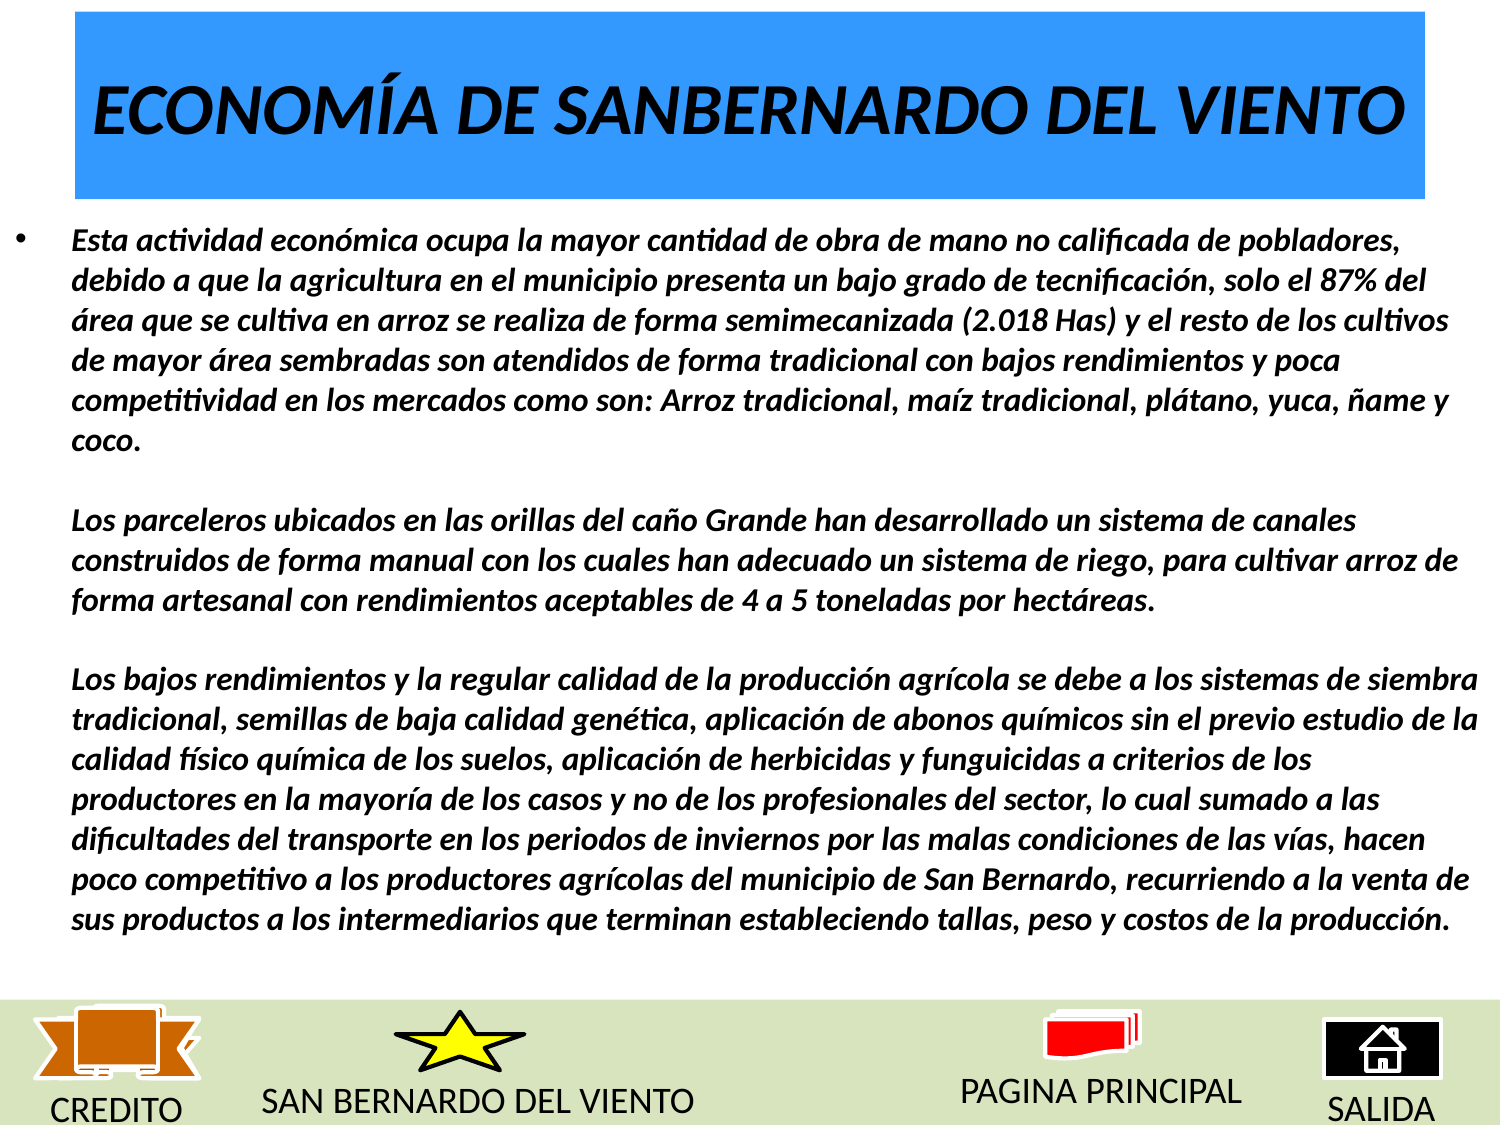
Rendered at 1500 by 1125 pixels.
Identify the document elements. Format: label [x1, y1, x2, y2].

list [0, 210, 1500, 961]
text_box [0, 997, 1500, 1125]
title [75, 11, 1425, 200]
